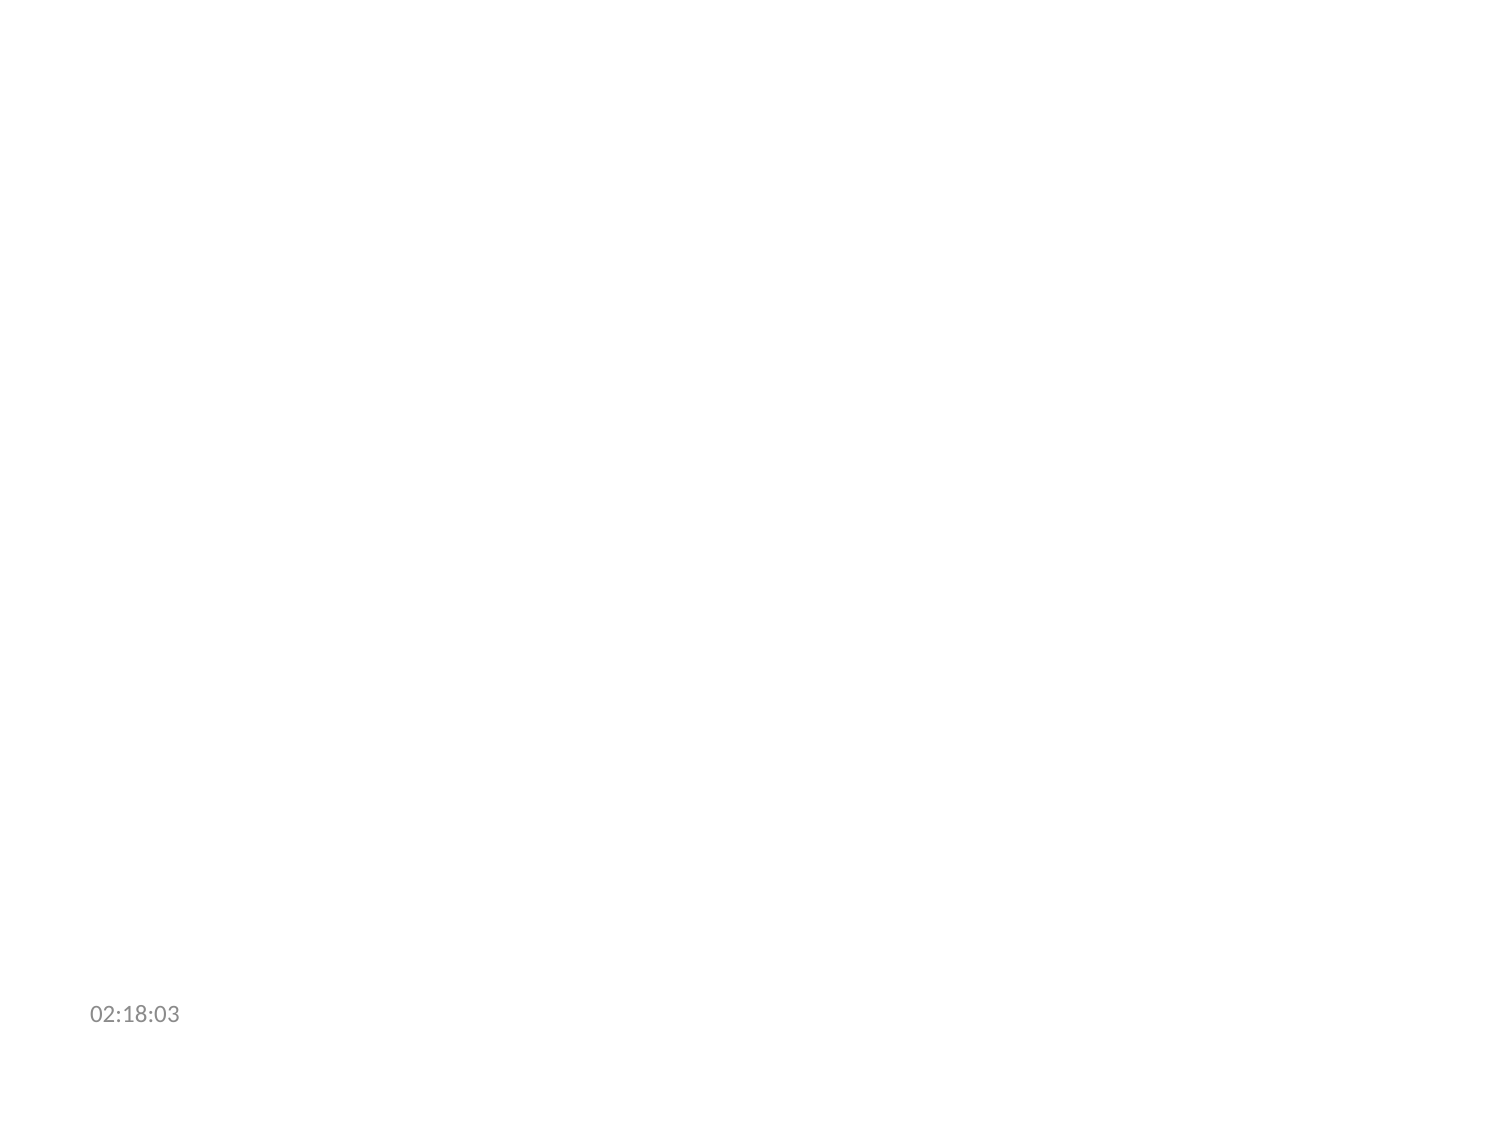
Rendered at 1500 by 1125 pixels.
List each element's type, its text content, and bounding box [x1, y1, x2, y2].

text_box 15:35:09 [75, 982, 425, 1043]
